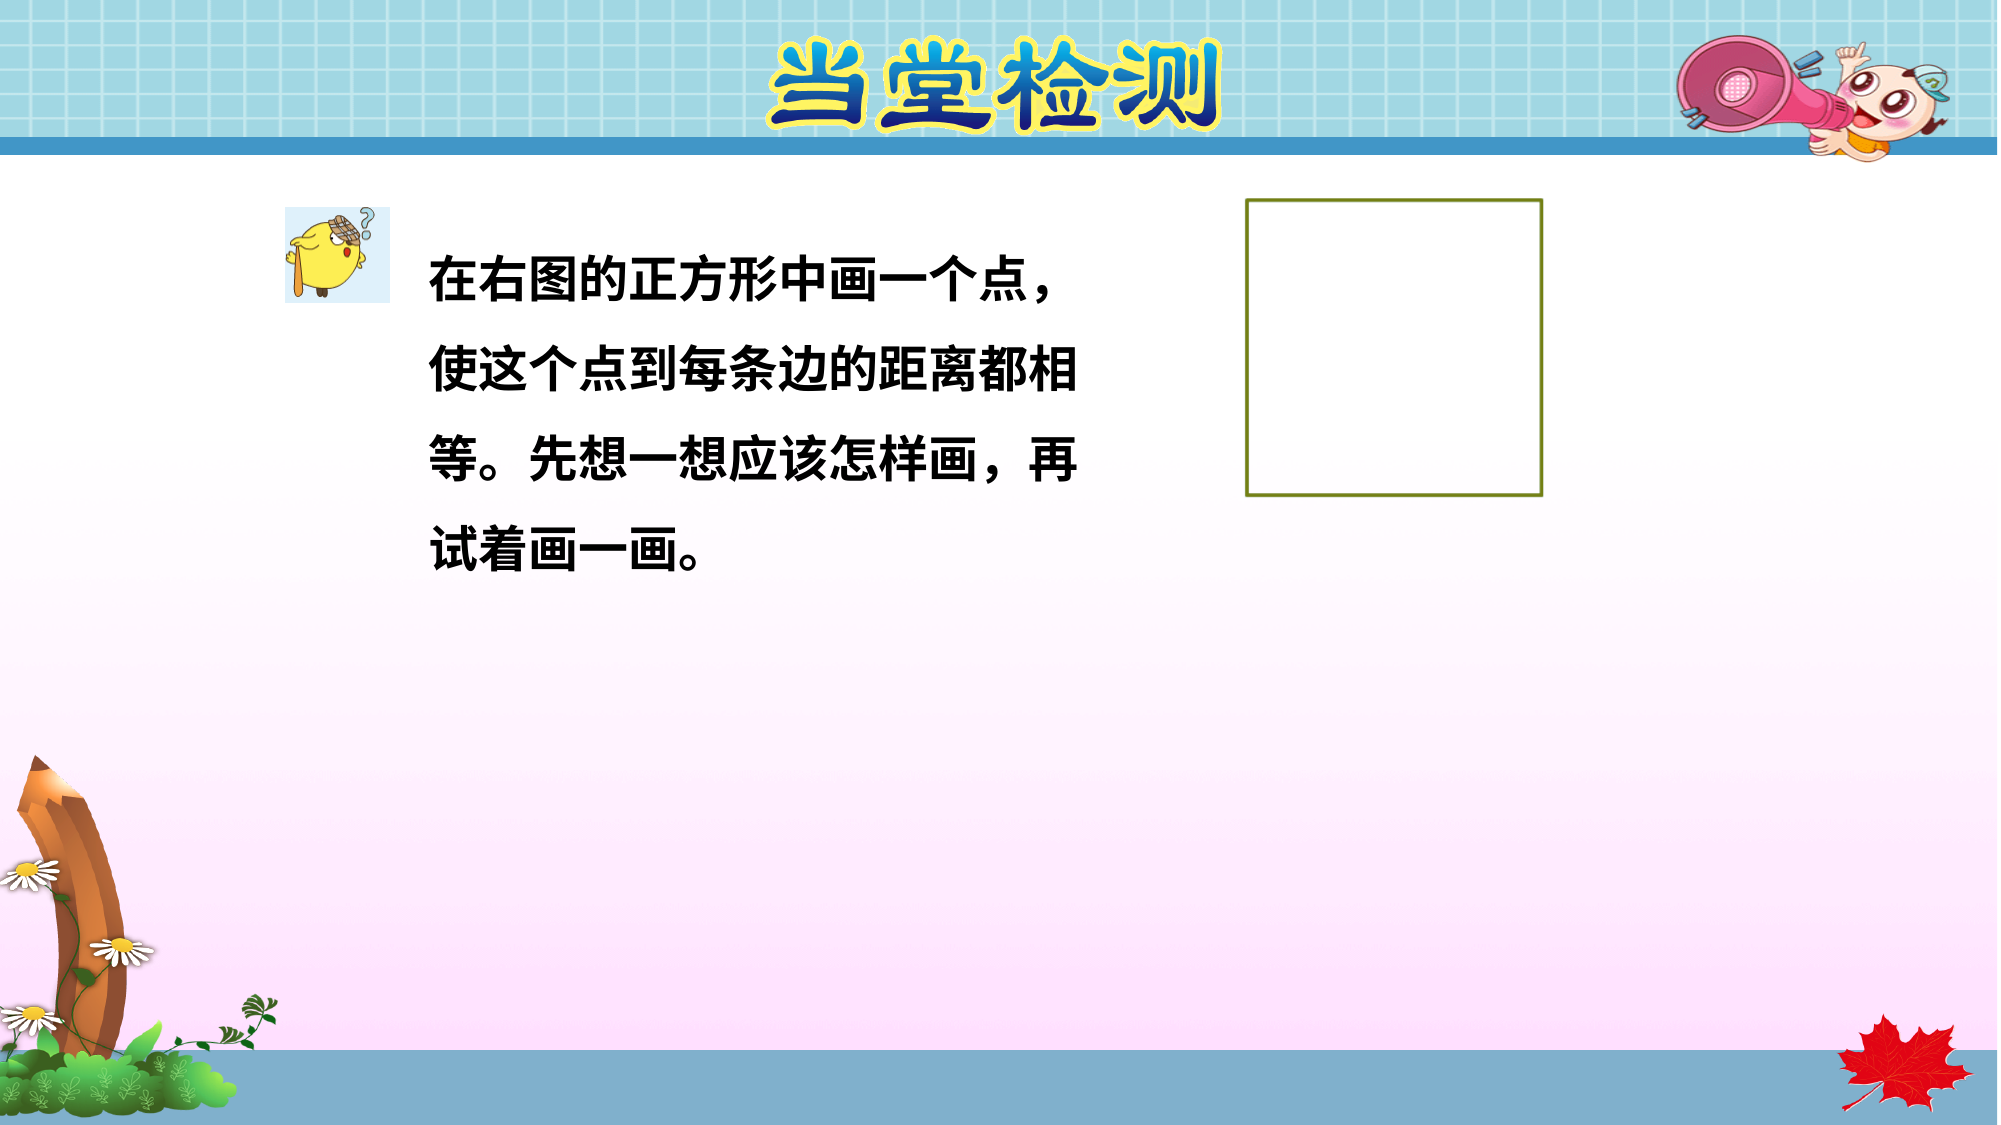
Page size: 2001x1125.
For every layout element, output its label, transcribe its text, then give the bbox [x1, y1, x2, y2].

picture [0, 0, 1998, 1125]
text_box 在右图的正方形中画一个点，使这个点到每条边的距离都相等。先想一想应该怎样画，再试着画一画。 [413, 209, 1099, 585]
